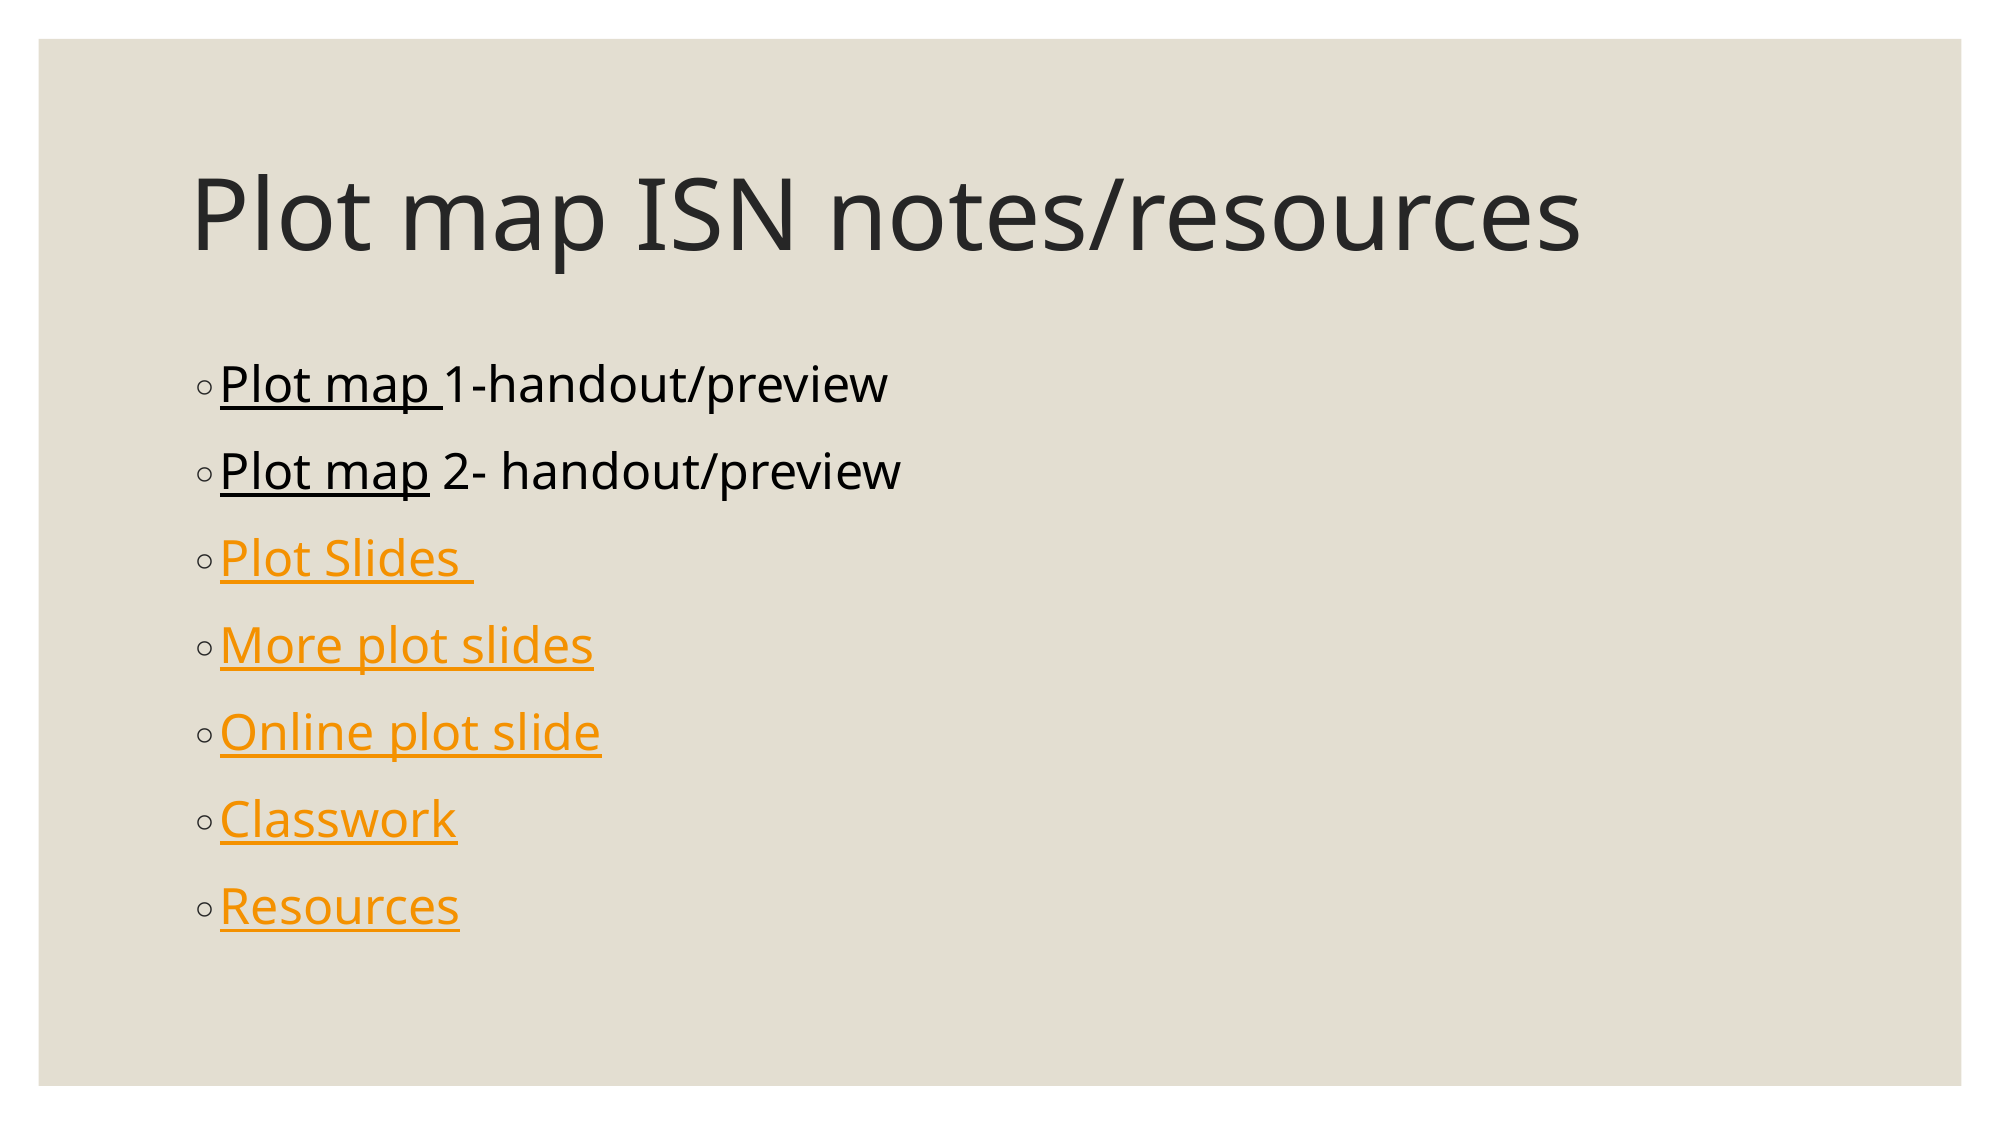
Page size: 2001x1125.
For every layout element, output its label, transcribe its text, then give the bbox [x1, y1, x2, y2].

title Plot map ISN notes/resources [174, 105, 1825, 331]
list Plot map 1-handout/preview Plot map 2- handout/preview Plot Slides More plot slides Online plot slide Classwork Resources [174, 345, 1825, 990]
